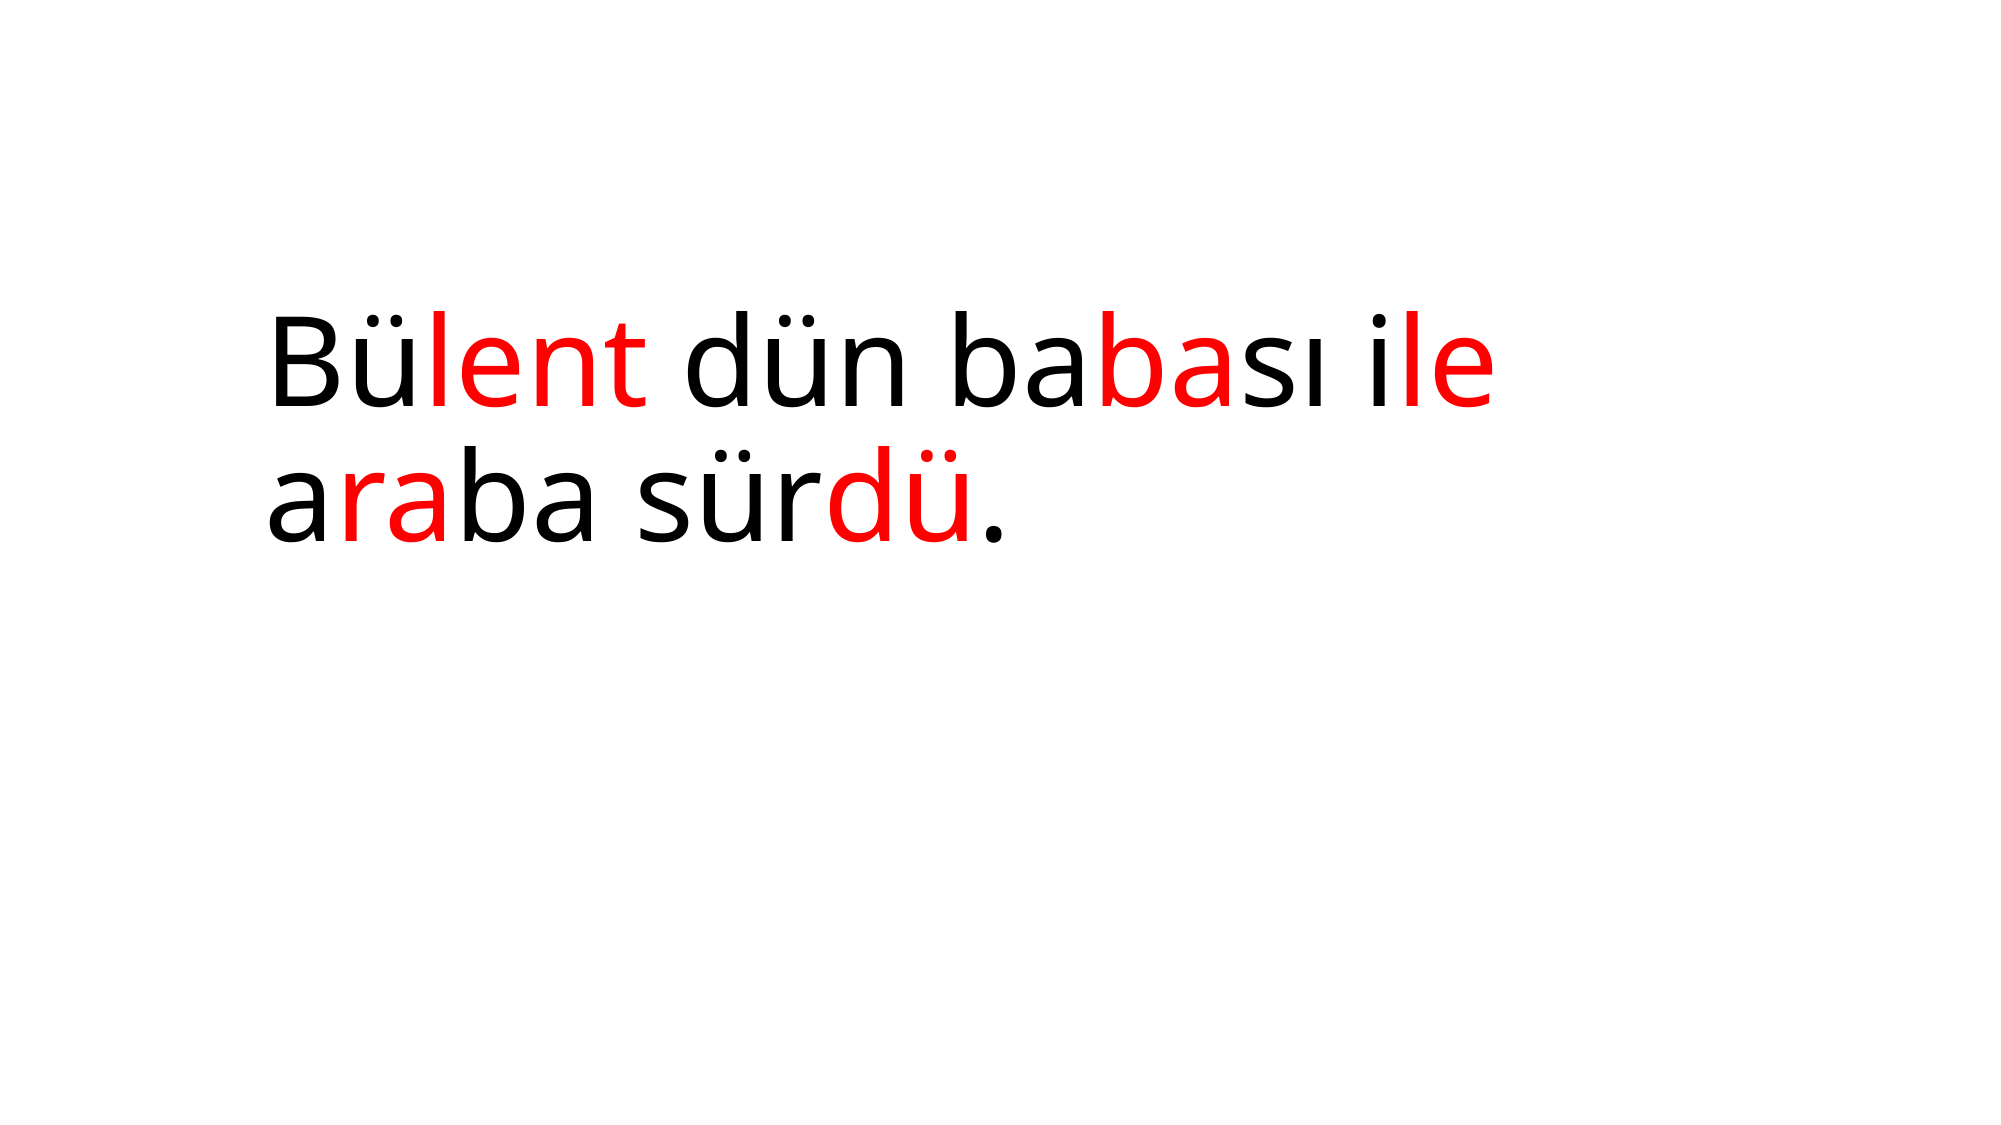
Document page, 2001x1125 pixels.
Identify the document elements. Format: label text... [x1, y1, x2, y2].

title Bülent dün babası ile araba sürdü. [249, 184, 1750, 576]
